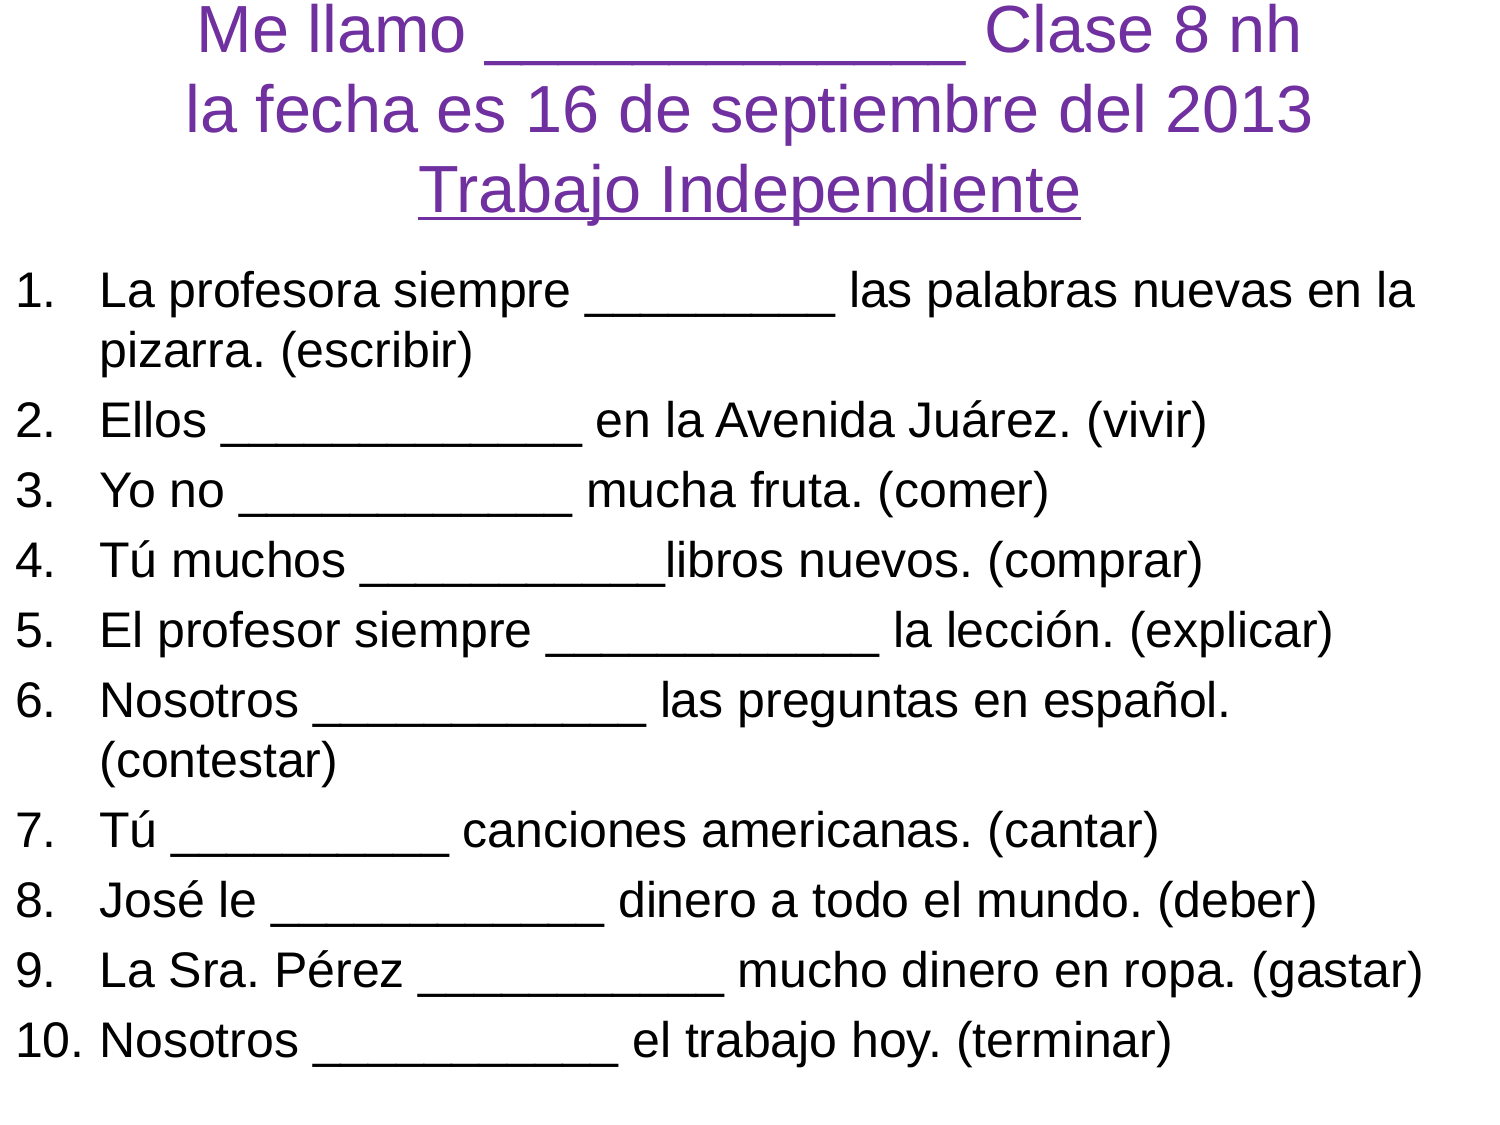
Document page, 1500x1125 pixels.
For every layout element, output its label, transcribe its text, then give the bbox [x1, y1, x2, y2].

list La profesora siempre _________ las palabras nuevas en la pizarra. (escribir) Ellos _____________ en la Avenida Juárez. (vivir) Yo no ____________ mucha fruta. (comer) Tú muchos ___________libros nuevos. (comprar) El profesor siempre ____________ la lección. (explicar) Nosotros ____________ las preguntas en español. (contestar) Tú __________ canciones americanas. (cantar) José le ____________ dinero a todo el mundo. (deber) La Sra. Pérez ___________ mucho dinero en ropa. (gastar) Nosotros ___________ el trabajo hoy. (terminar) [0, 249, 1500, 1125]
title Me llamo _____________ Clase 8 nh la fecha es 16 de septiembre del 2013 Trabajo Independiente [0, 12, 1500, 200]
